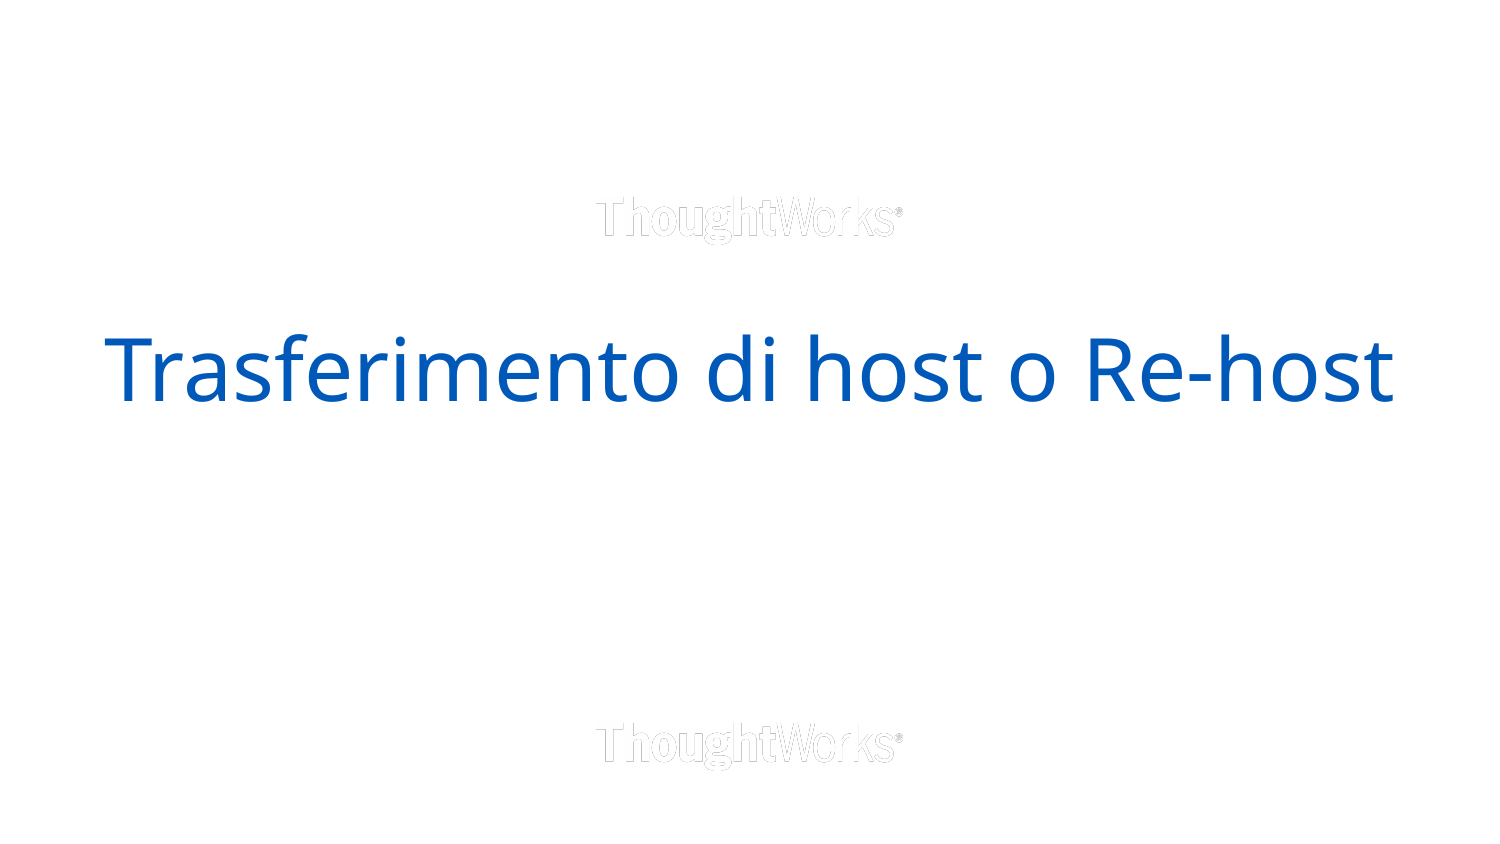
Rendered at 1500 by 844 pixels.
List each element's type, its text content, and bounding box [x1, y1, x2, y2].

picture [567, 161, 933, 208]
title Trasferimento di host o Re-host [75, 208, 1425, 526]
picture [566, 687, 934, 799]
